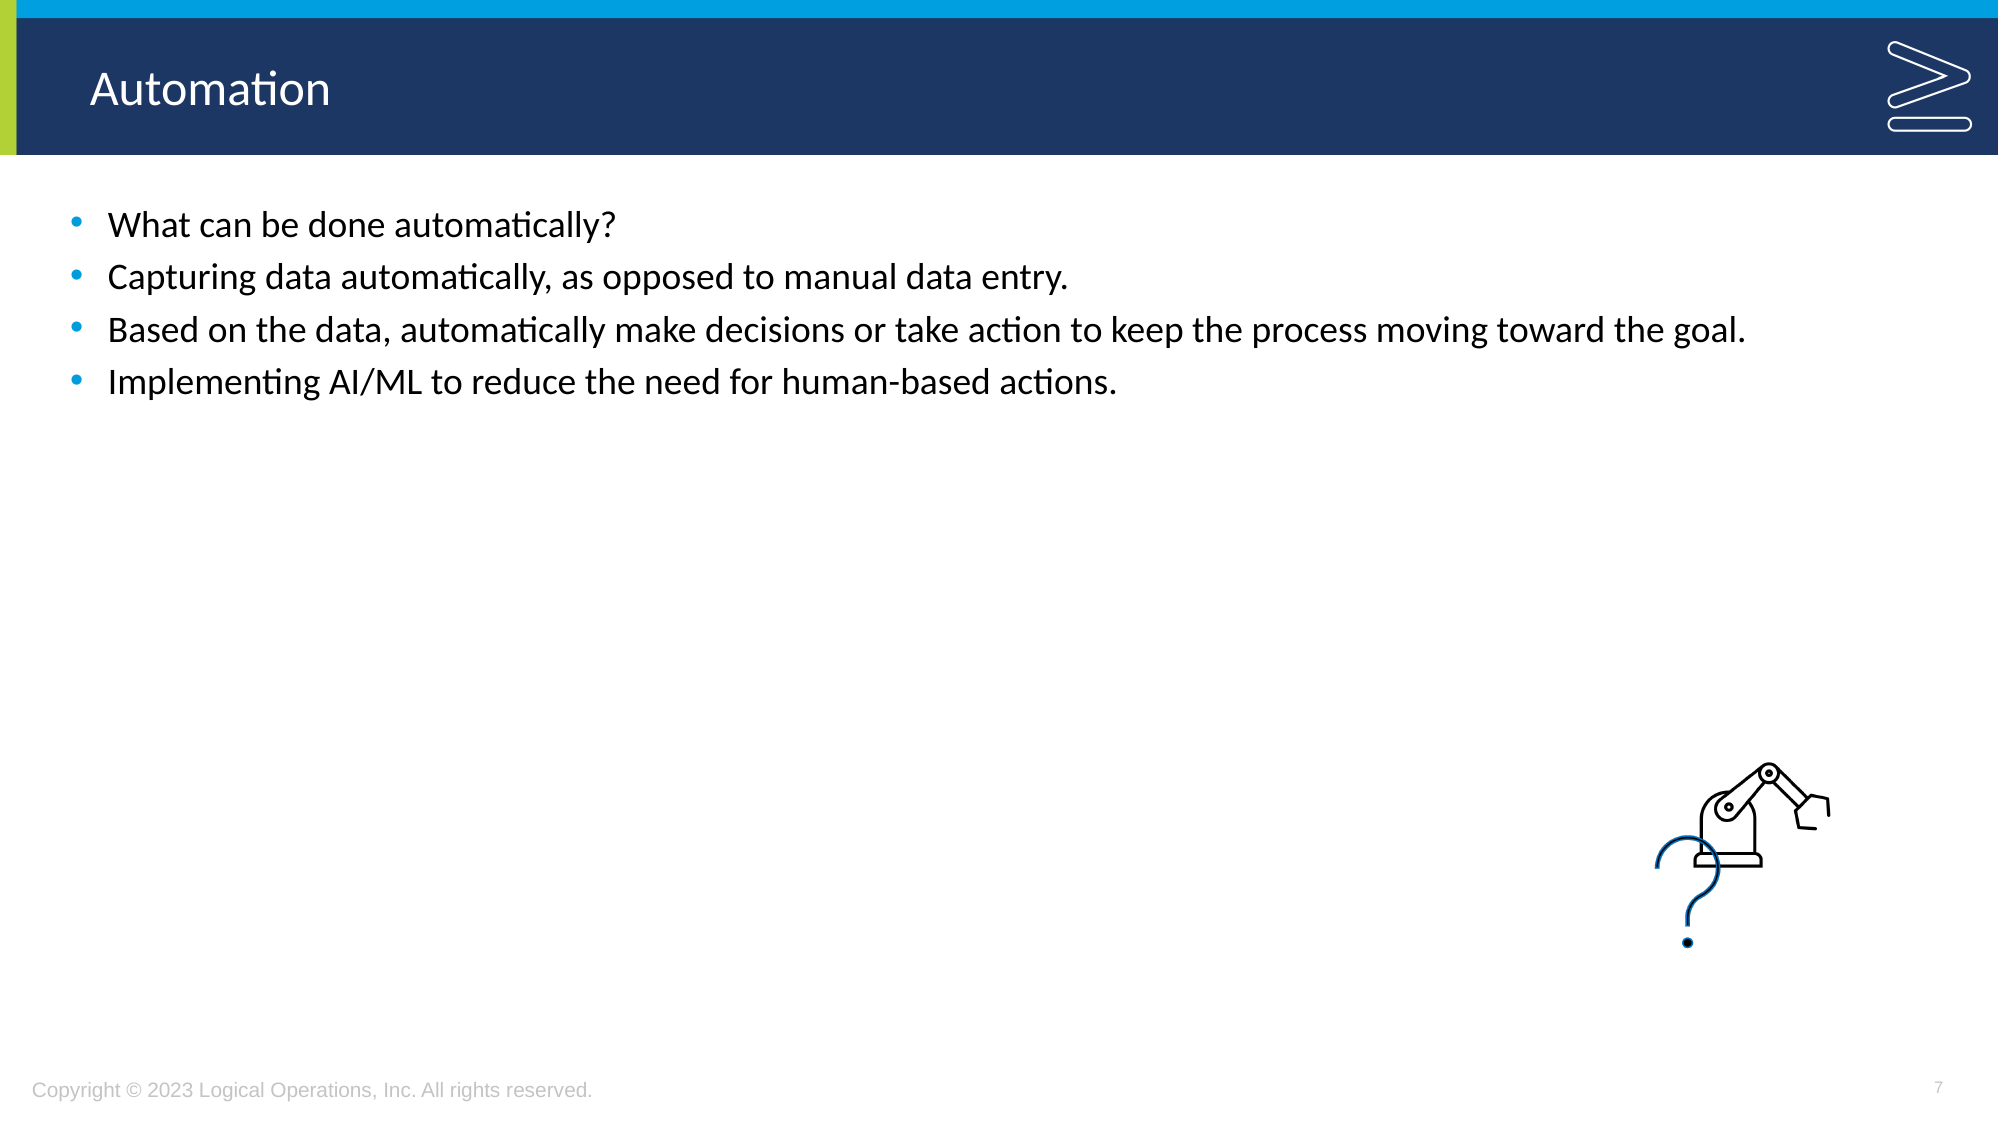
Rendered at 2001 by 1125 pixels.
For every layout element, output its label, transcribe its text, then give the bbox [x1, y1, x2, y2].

picture [1850, 19, 1998, 155]
list What can be done automatically? Capturing data automatically, as opposed to manual data entry. Based on the data, automatically make decisions or take action to keep the process moving toward the goal. Implementing AI/ML to reduce the need for human-based actions. [55, 192, 1968, 1037]
picture [0, 0, 74, 155]
title Automation [74, 16, 1850, 155]
slide_number 7 [1491, 1057, 1959, 1118]
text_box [1612, 740, 1838, 968]
